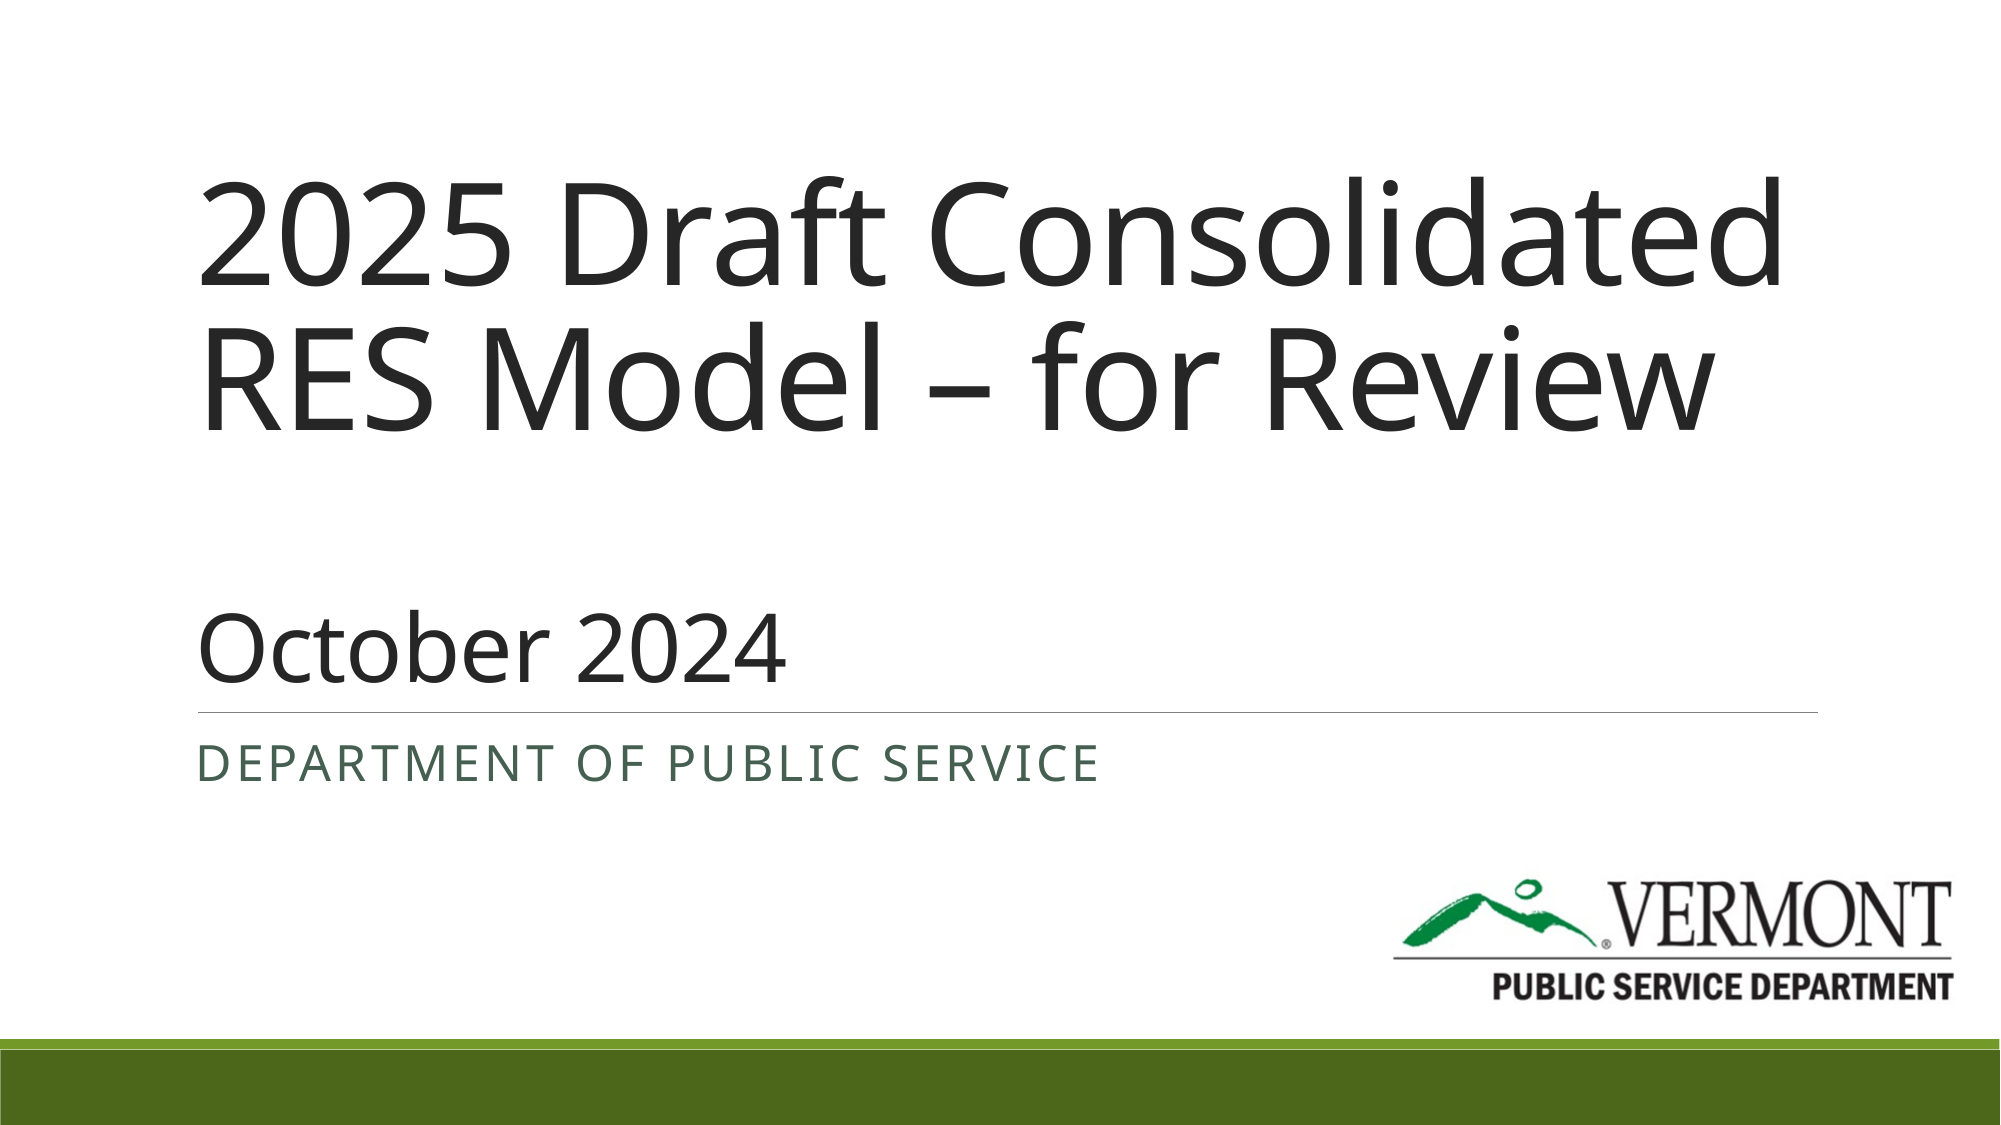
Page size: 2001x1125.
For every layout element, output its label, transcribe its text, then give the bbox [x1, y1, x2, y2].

title 2025 Draft Consolidated RES Model – for Review October 2024 [180, 124, 1830, 710]
subtitle Department of Public Service [180, 730, 1831, 919]
picture [1365, 847, 1981, 1033]
